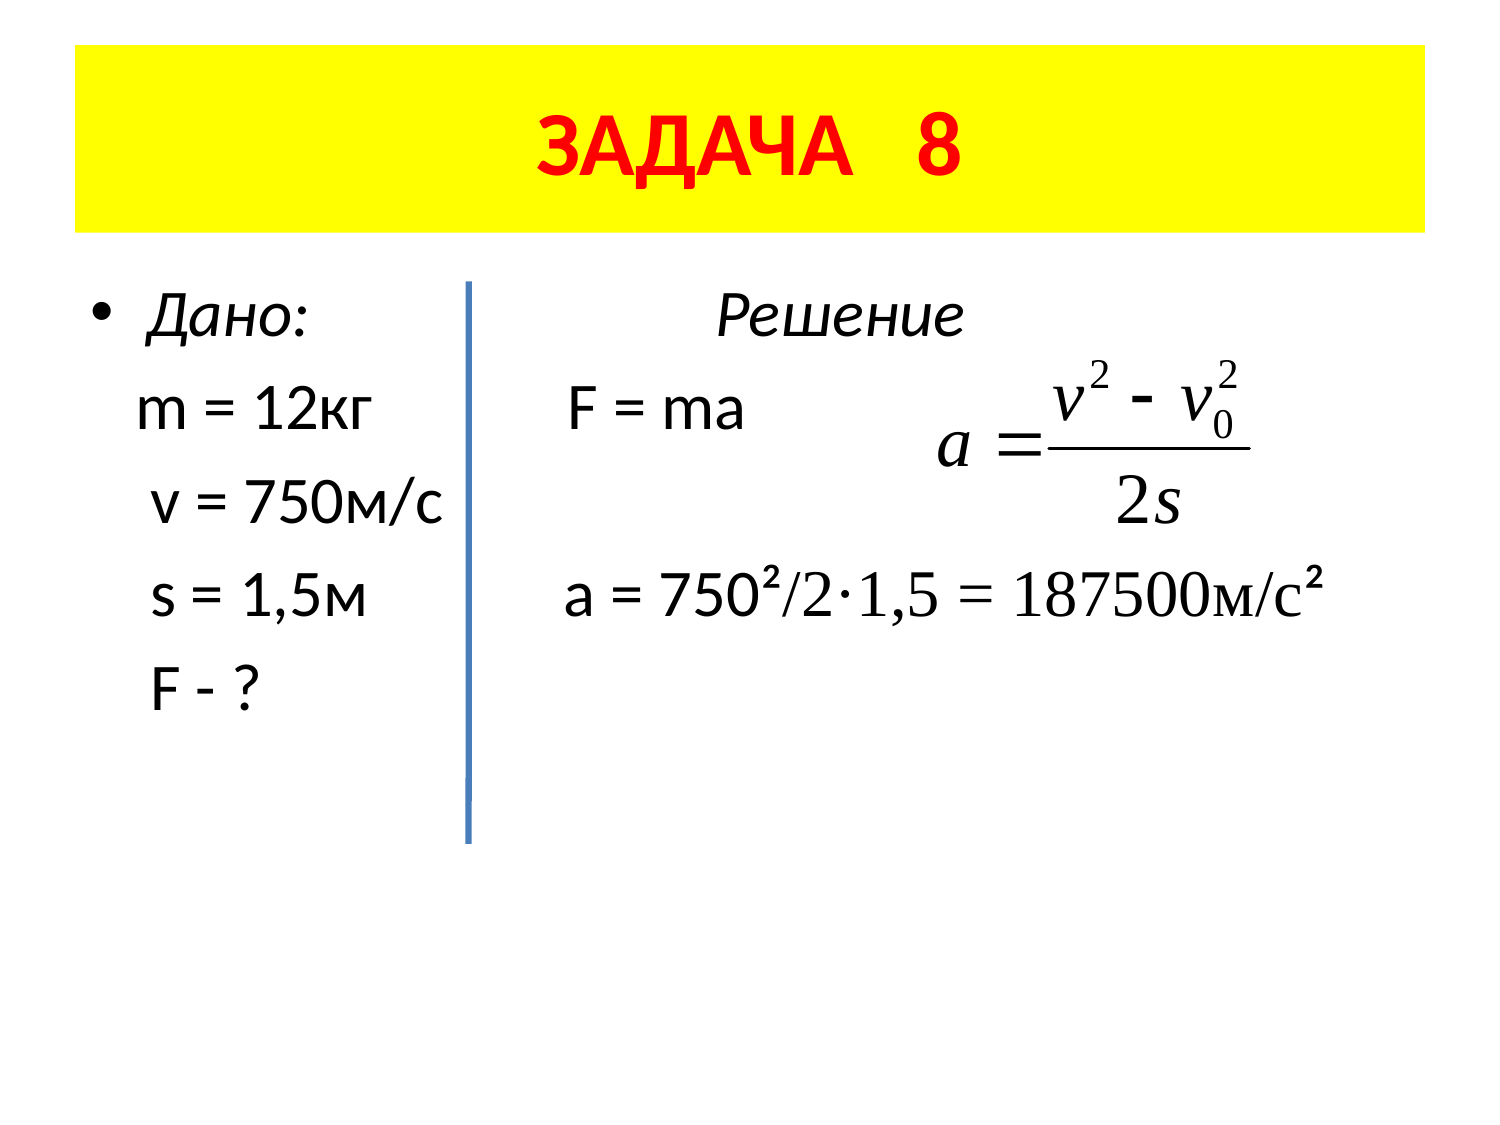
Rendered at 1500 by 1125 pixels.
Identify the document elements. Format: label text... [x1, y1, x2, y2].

list Дано: Решение m = 12кг F = ma v = 750м/с s = 1,5м a = 750²/2·1,5 = 187500м/с² F - ? [75, 262, 1425, 1005]
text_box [925, 339, 1265, 540]
title ЗАДАЧА 8 [75, 45, 1425, 233]
